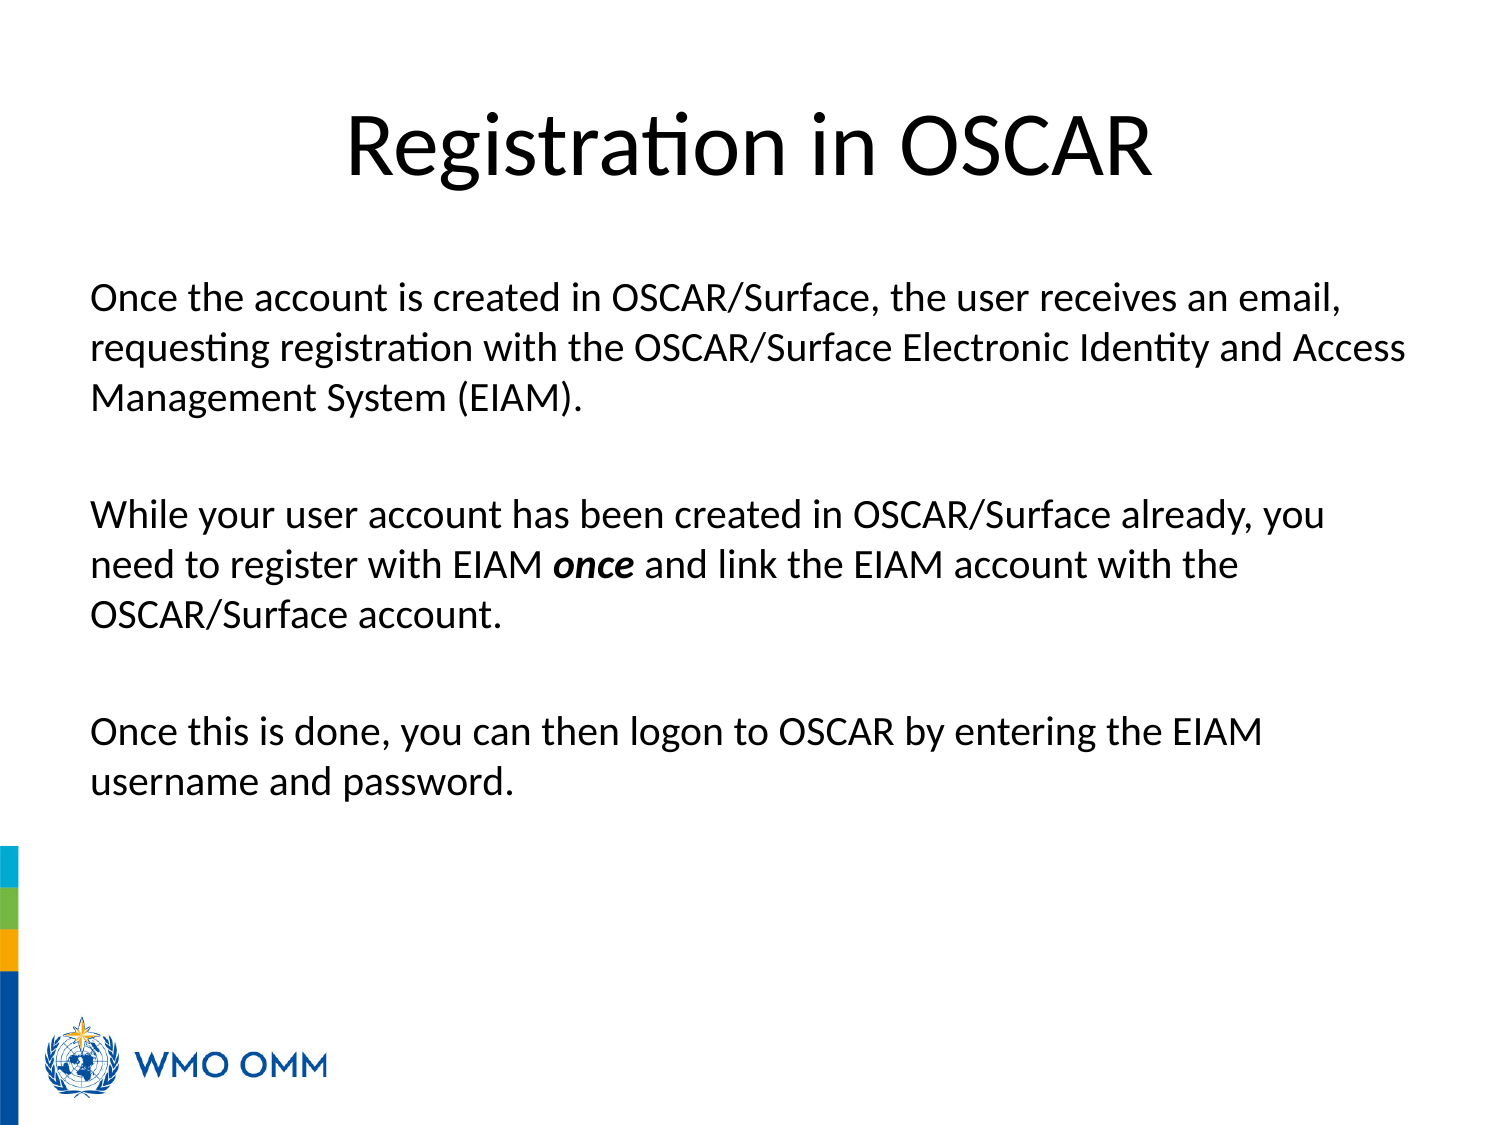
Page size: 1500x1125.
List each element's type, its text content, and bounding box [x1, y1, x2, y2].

title Registration in OSCAR [75, 45, 1425, 233]
list Once the account is created in OSCAR/Surface, the user receives an email, requesting registration with the OSCAR/Surface Electronic Identity and Access Management System (EIAM). While your user account has been created in OSCAR/Surface already, you need to register with EIAM once and link the EIAM account with the OSCAR/Surface account. Once this is done, you can then logon to OSCAR by entering the EIAM username and password. [75, 262, 1425, 1005]
picture [0, 845, 327, 1125]
